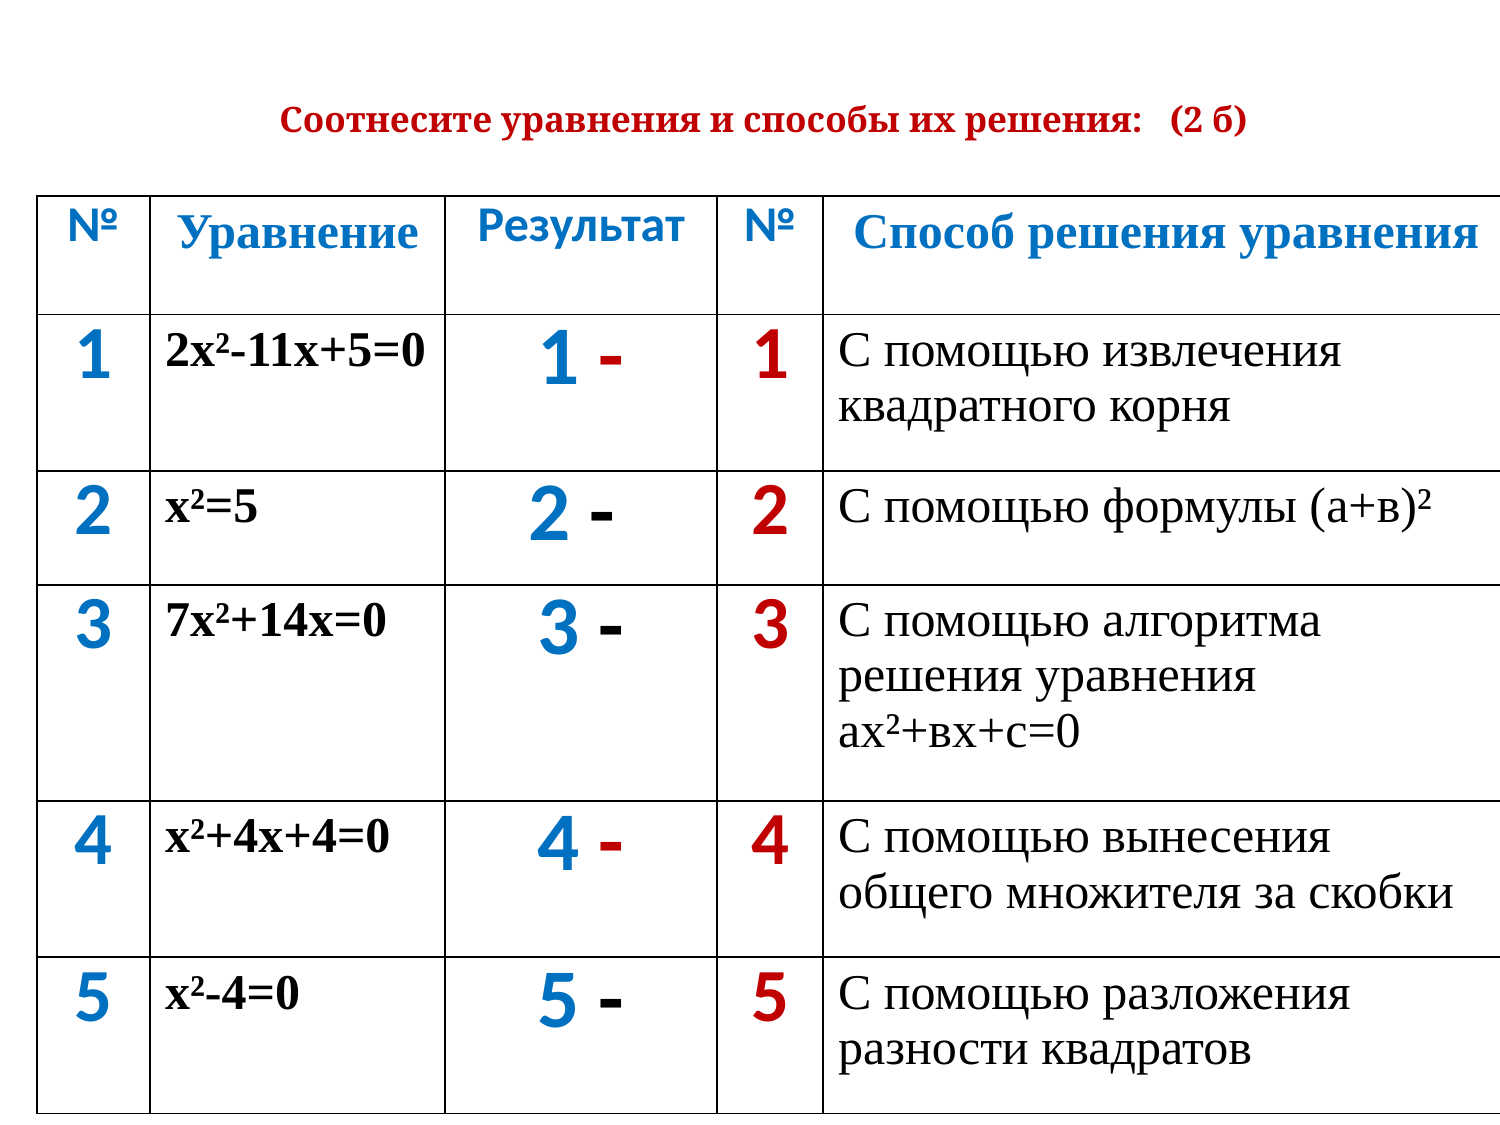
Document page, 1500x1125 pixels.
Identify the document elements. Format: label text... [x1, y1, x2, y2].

table_header № [38, 197, 149, 314]
table_cell х²-4=0 [151, 958, 444, 1113]
table_cell 4 - [446, 802, 716, 956]
table_cell х²=5 [151, 472, 444, 584]
table_cell 2х²-11х+5=0 [151, 315, 444, 470]
table_cell С помощью разложения разности квадратов [824, 958, 1500, 1113]
table_cell 3 - [446, 586, 716, 800]
table_cell С помощью формулы (а+в)² [824, 472, 1500, 584]
table_cell 1 [38, 315, 149, 470]
title Соотнесите уравнения и способы их решения: (2 б) [88, 90, 1439, 194]
table_cell 2 - [446, 472, 716, 584]
table_cell 4 [38, 802, 149, 956]
table_cell 1 - [446, 315, 716, 470]
table_cell 3 [38, 586, 149, 800]
table_cell 3 [718, 586, 822, 800]
table_header Уравнение [151, 197, 444, 314]
table_cell х²+4х+4=0 [151, 802, 444, 956]
table_cell 4 [718, 802, 822, 956]
table_cell С помощью алгоритма решения уравнения ах²+вх+с=0 [824, 586, 1500, 800]
table_cell 2 [38, 472, 149, 584]
table_cell 5 [38, 958, 149, 1113]
table_cell 5 [718, 958, 822, 1113]
table_cell 5 - [446, 958, 716, 1113]
table_header № [718, 197, 822, 314]
table_cell 7х²+14х=0 [151, 586, 444, 800]
table_cell С помощью извлечения квадратного корня [824, 315, 1500, 470]
table_header Способ решения уравнения [824, 197, 1500, 314]
table_header Результат [446, 197, 716, 314]
table_cell 1 [718, 315, 822, 470]
table_cell 2 [718, 472, 822, 584]
table_cell С помощью вынесения общего множителя за скобки [824, 802, 1500, 956]
